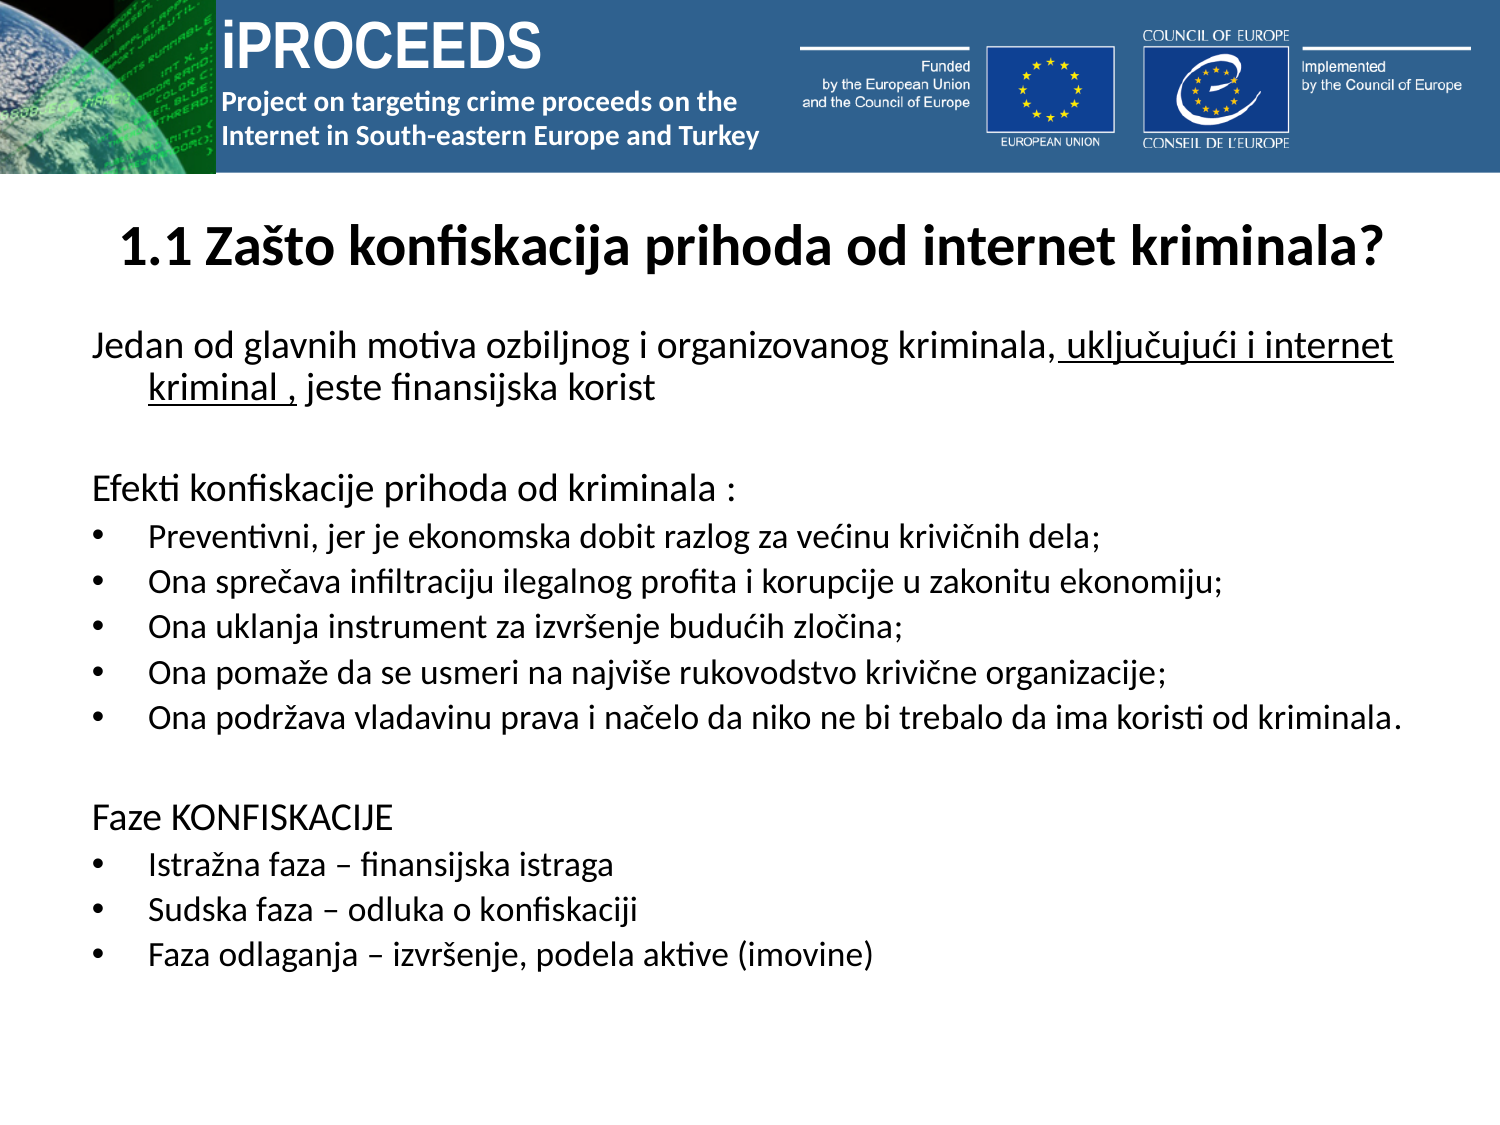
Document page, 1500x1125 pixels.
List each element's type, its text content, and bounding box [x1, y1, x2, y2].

title 1.1 Zašto konfiskacija prihoda od internet kriminala? [76, 234, 1428, 316]
picture [0, 0, 216, 174]
picture [800, 30, 1471, 148]
list Jedan od glavnih motiva ozbiljnog i organizovanog kriminala, uključujući i internet kriminal , jeste finansijska korist Efekti konfiskacije prihoda od kriminala : Preventivni, jer je ekonomska dobit razlog za većinu krivičnih dela; Ona sprečava infiltraciju ilegalnog profita i korupcije u zakonitu ekonomiju; Ona uklanja instrument za izvršenje budućih zločina; Ona pomaže da se usmeri na najviše rukovodstvo krivične organizacije; Ona podržava vladavinu prava i načelo da niko ne bi trebalo da ima koristi od kriminala. Faze KONFISKACIJE Istražna faza – finansijska istraga Sudska faza – odluka o konfiskaciji Faza odlaganja – izvršenje, podela aktive (imovine) [76, 316, 1428, 1017]
